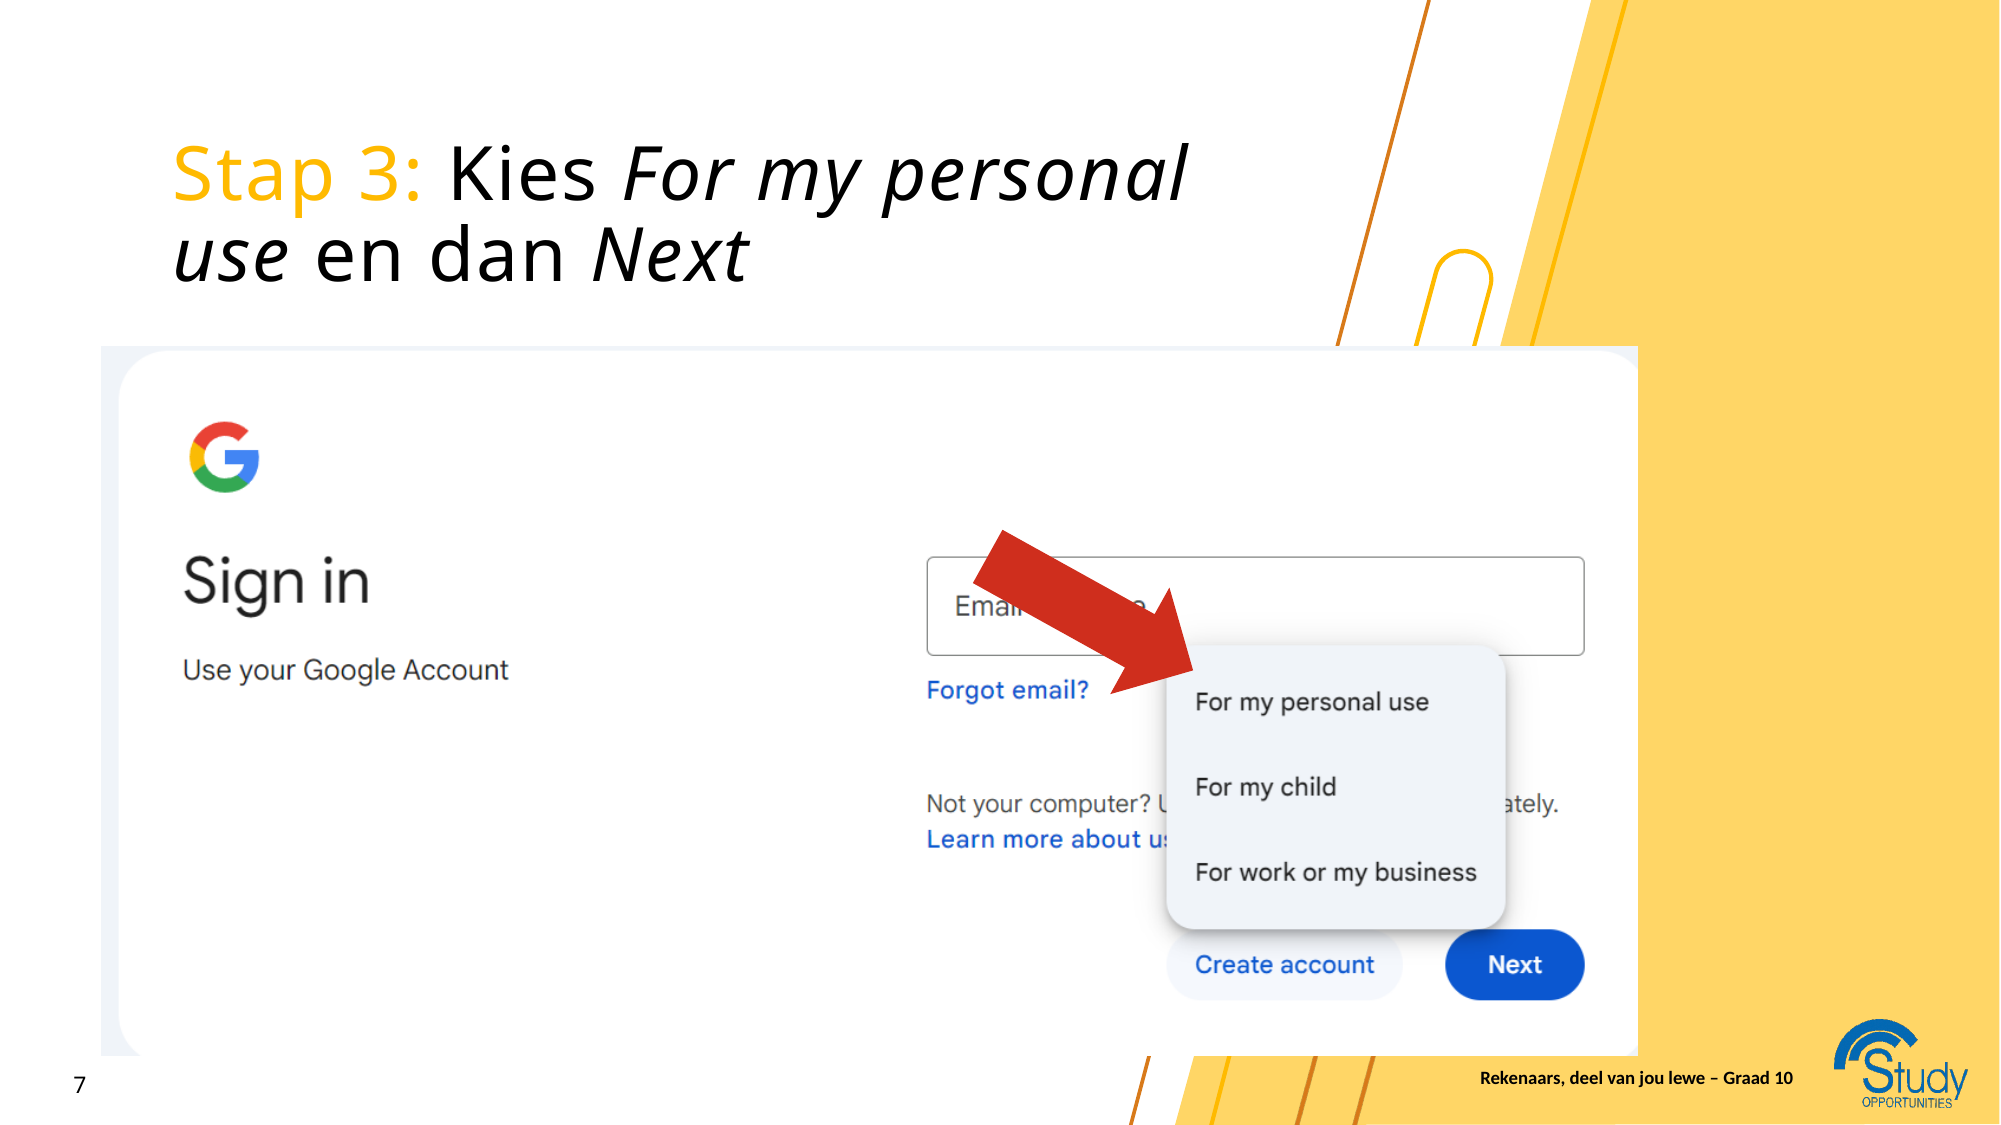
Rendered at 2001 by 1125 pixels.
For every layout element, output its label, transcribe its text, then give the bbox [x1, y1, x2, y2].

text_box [1208, 1064, 1630, 1125]
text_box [1208, 0, 1630, 343]
text_box 7 [0, 1062, 102, 1123]
picture [100, 0, 2000, 1125]
text_box Stap 3: Kies For my personal use en dan Next [157, 54, 1171, 305]
